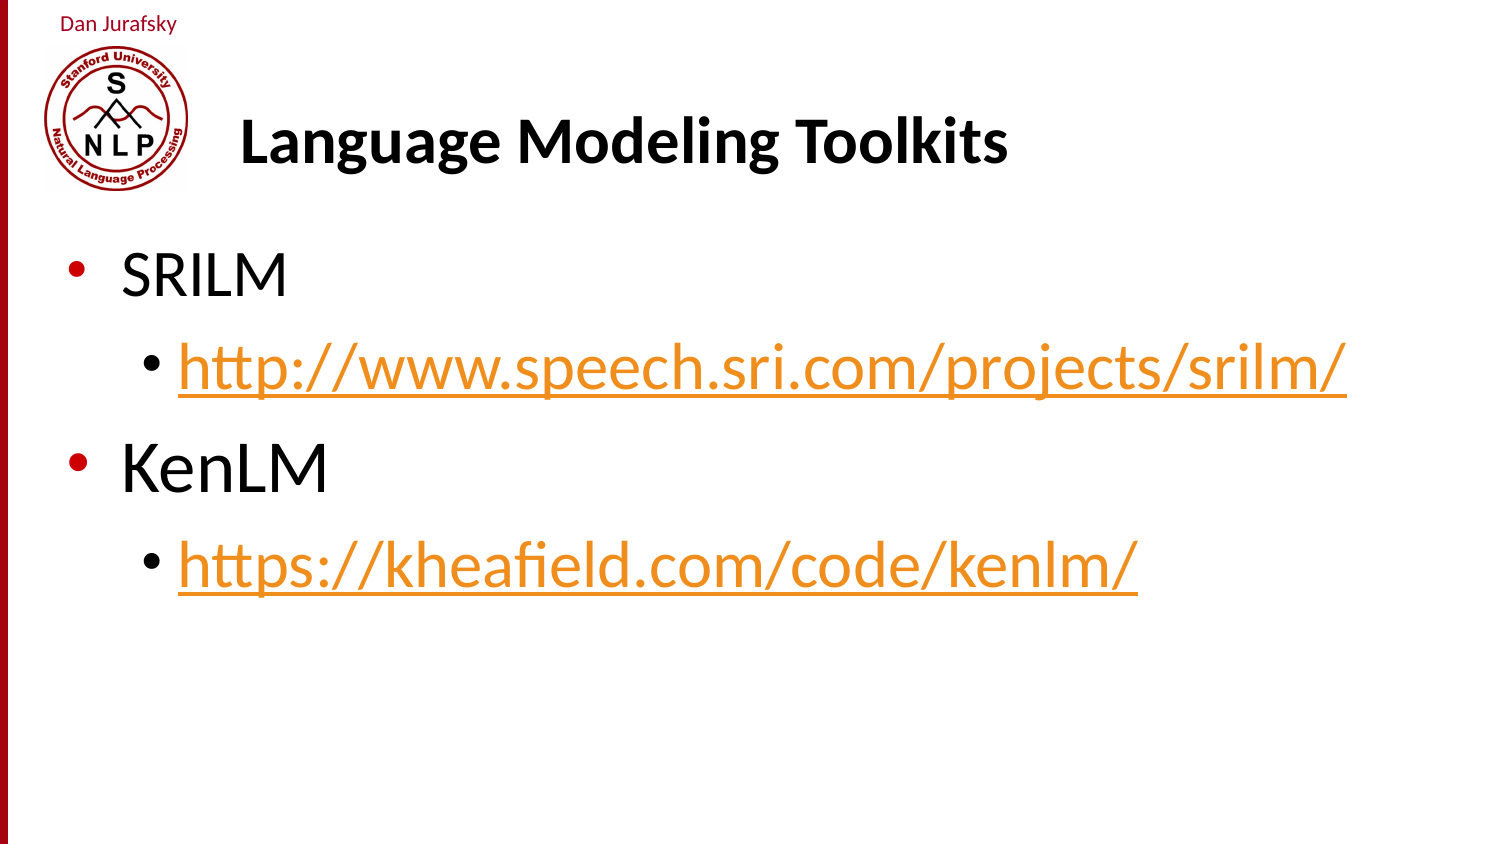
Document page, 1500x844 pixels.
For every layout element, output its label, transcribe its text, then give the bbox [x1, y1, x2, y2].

title Language Modeling Toolkits [225, 62, 1450, 185]
list SRILM http://www.speech.sri.com/projects/srilm/ KenLM https://kheafield.com/code/kenlm/ [50, 221, 1450, 769]
picture [44, 46, 188, 191]
